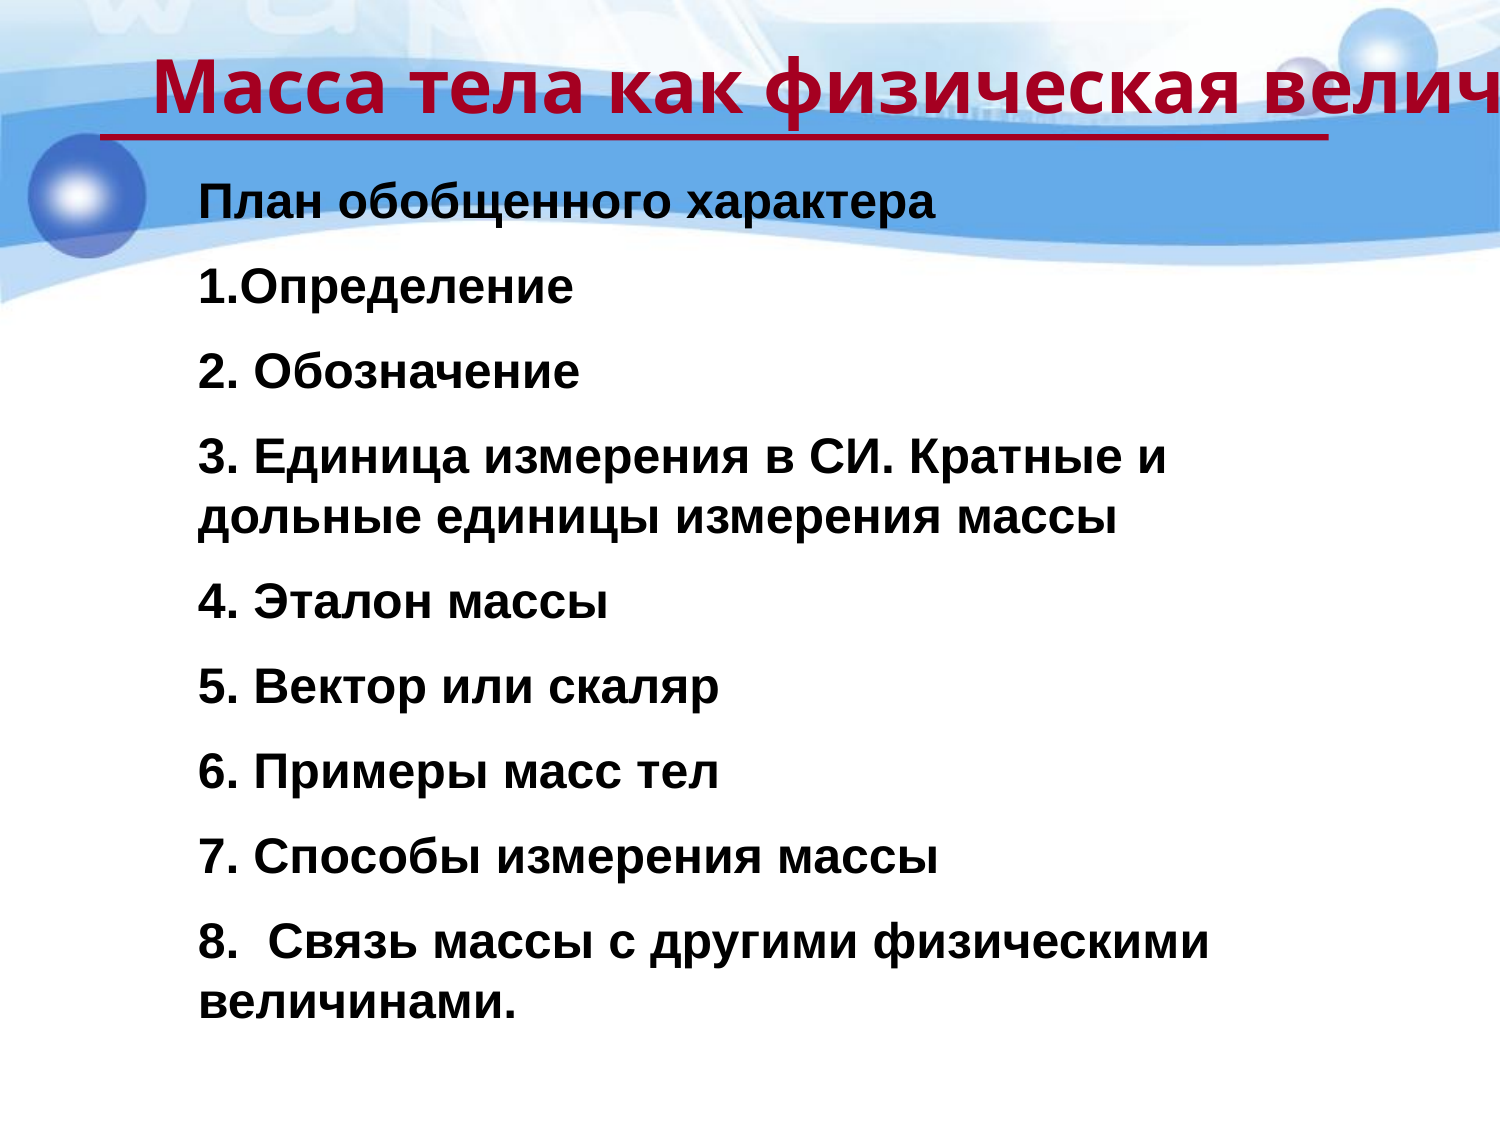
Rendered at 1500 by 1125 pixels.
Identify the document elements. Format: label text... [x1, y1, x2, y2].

picture [0, 0, 1500, 1125]
text_box План обобщенного характера 1.Определение 2. Обозначение 3. Единица измерения в СИ. Кратные и дольные единицы измерения массы 4. Эталон массы 5. Вектор или скаляр 6. Примеры масс тел 7. Способы измерения массы 8. Связь массы с другими физическими величинами. [183, 160, 1306, 1036]
text_box Масса тела как физическая величина [135, 42, 1294, 126]
